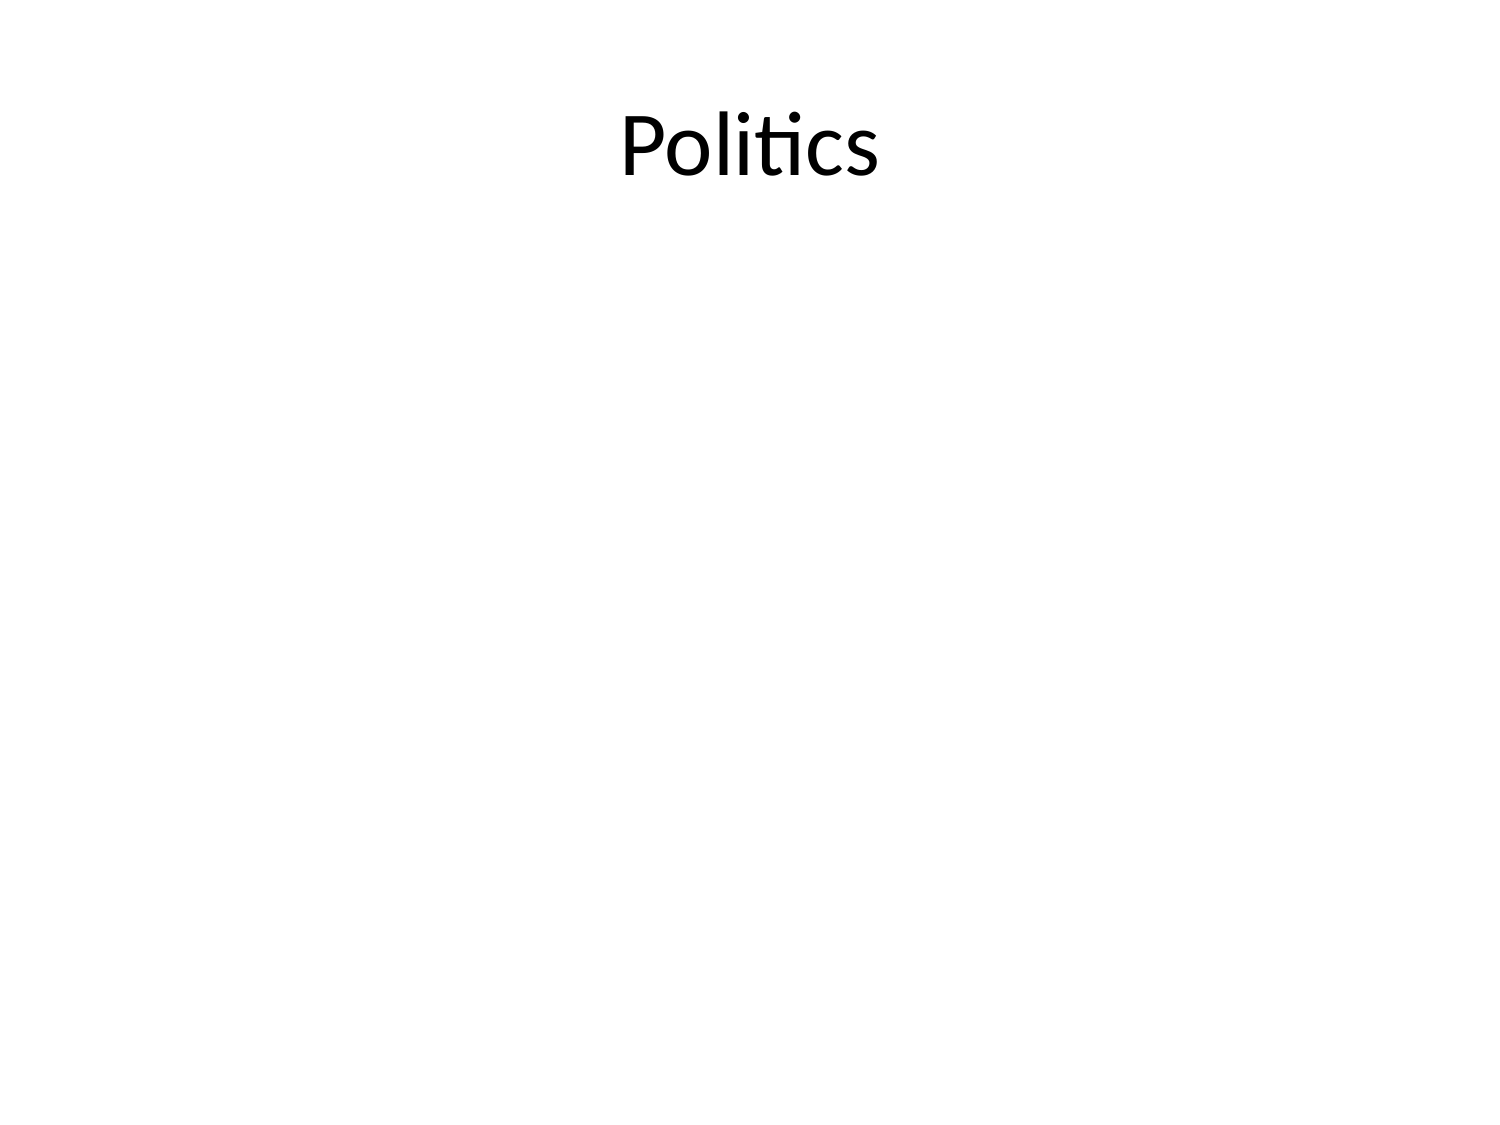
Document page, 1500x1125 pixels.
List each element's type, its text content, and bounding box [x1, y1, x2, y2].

title Politics [75, 45, 1425, 233]
